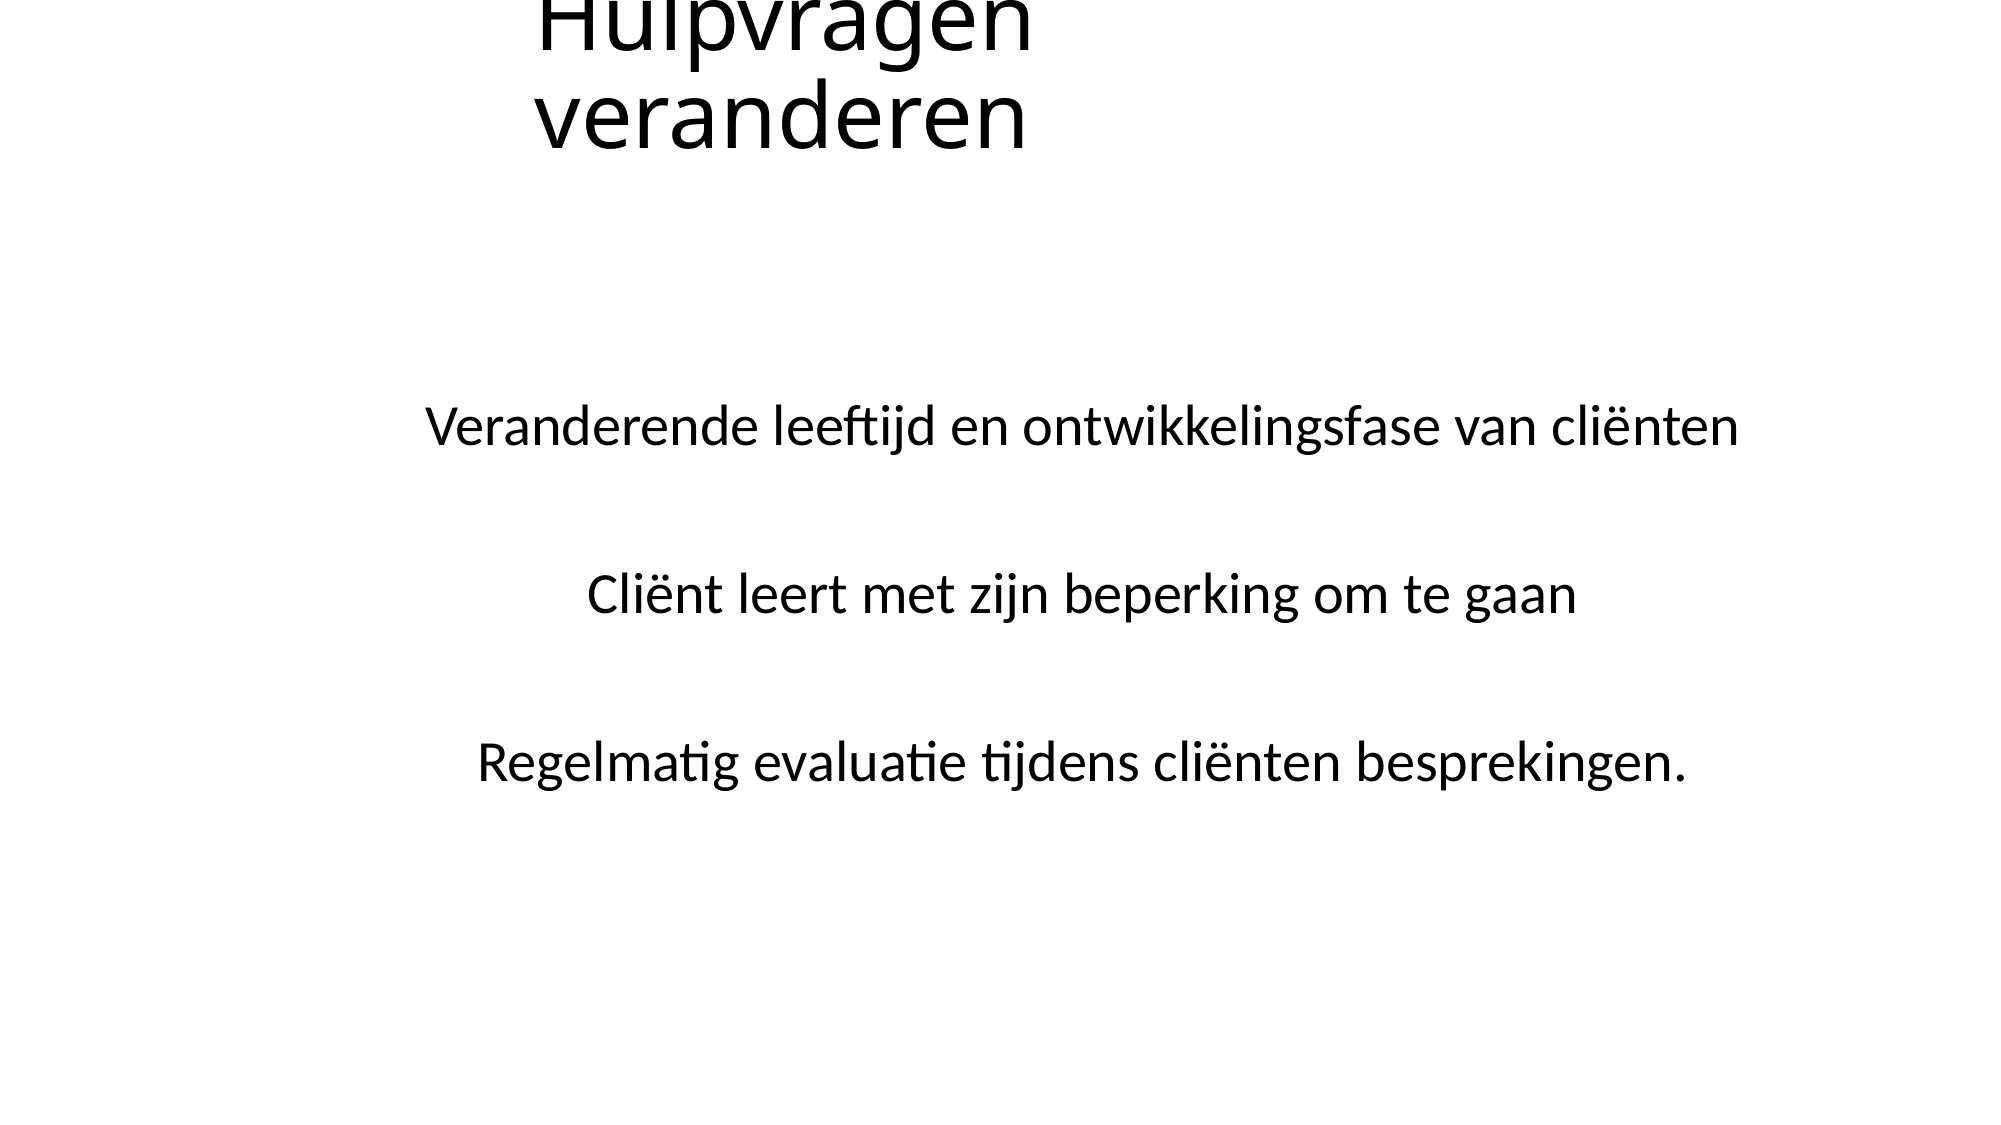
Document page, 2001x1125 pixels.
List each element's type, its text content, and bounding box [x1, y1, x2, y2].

list Veranderende leeftijd en ontwikkelingsfase van cliënten Cliënt leert met zijn beperking om te gaan Regelmatig evaluatie tijdens cliënten besprekingen. [256, 388, 1910, 871]
title Hulpvragen veranderen [519, 0, 1481, 140]
